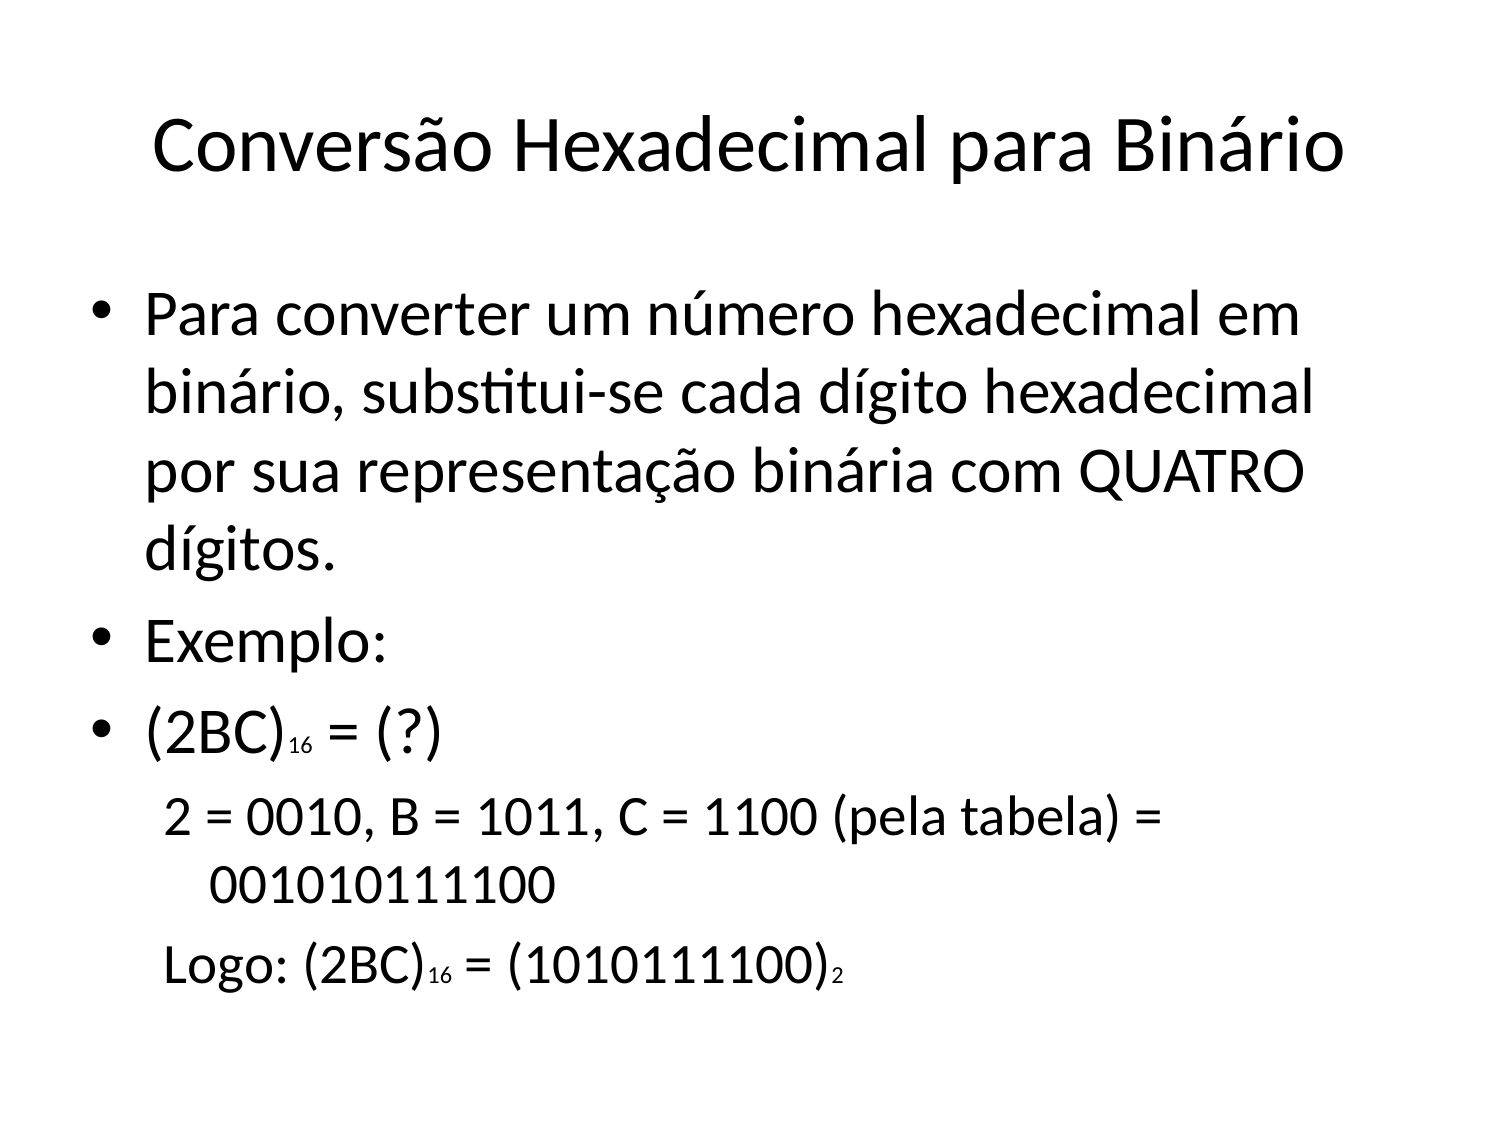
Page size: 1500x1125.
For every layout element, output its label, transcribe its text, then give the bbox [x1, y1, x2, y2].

title Conversão Hexadecimal para Binário [75, 45, 1425, 233]
list Para converter um número hexadecimal em binário, substitui-se cada dígito hexadecimal por sua representação binária com QUATRO dígitos. Exemplo: (2BC)16 = (?) 2 = 0010, B = 1011, C = 1100 (pela tabela) = 001010111100 Logo: (2BC)16 = (1010111100)2 [75, 262, 1425, 1005]
